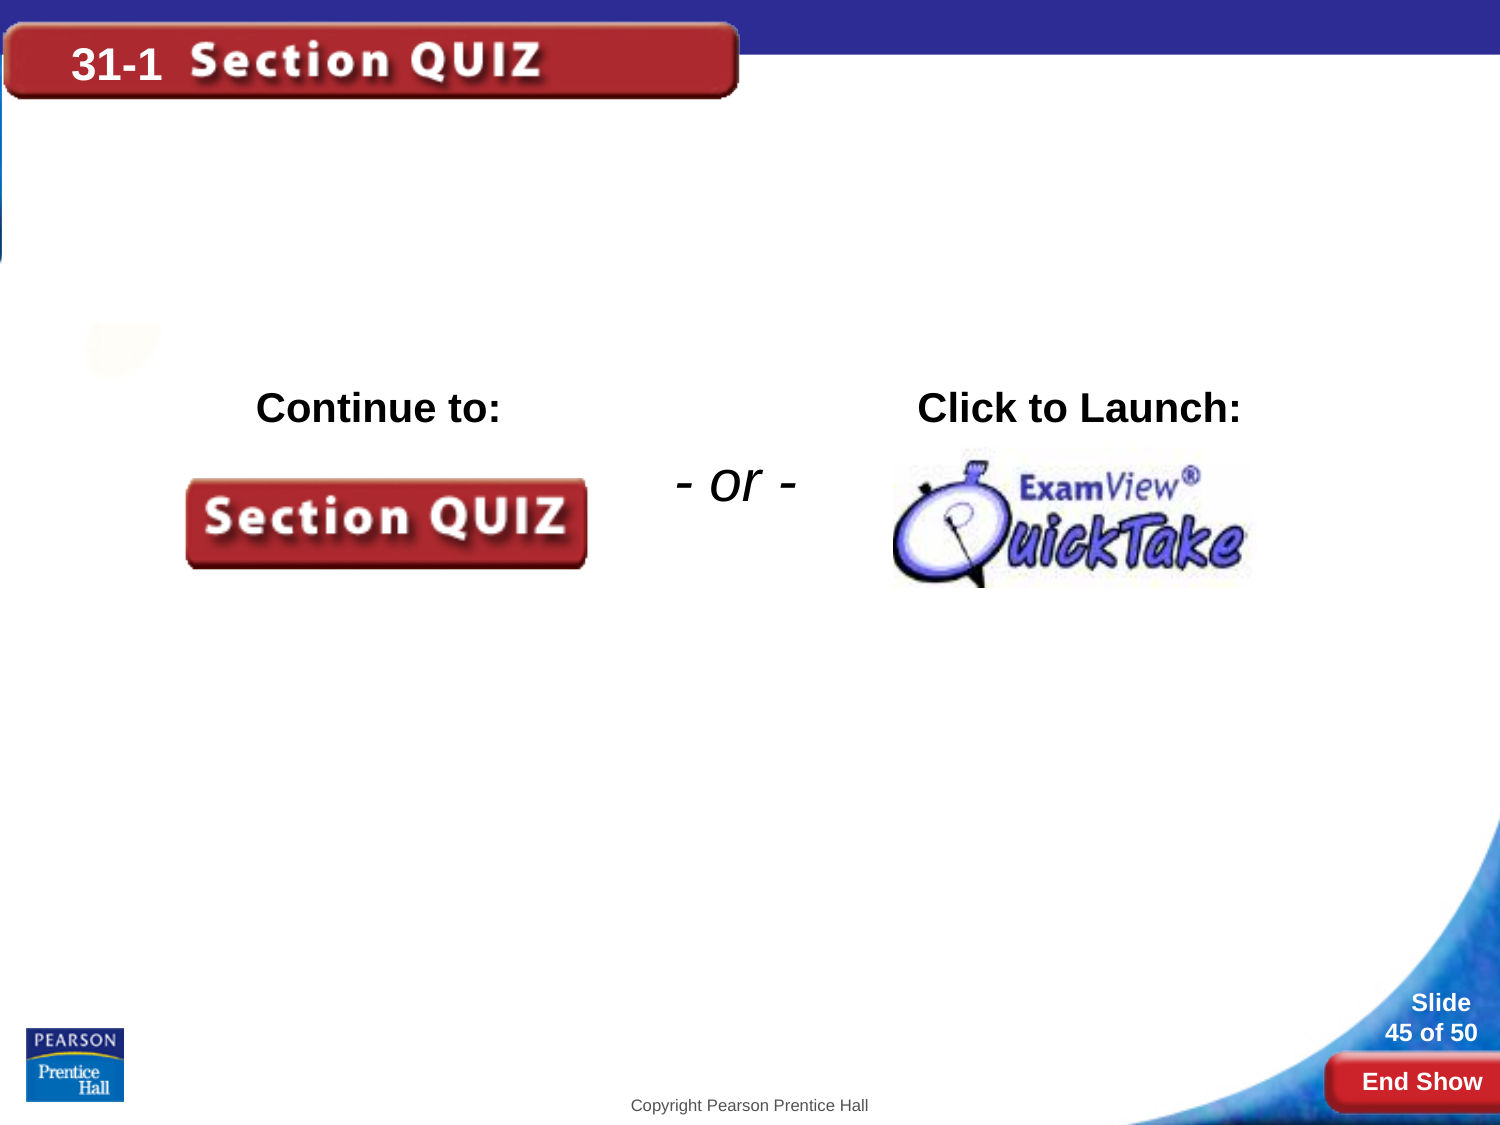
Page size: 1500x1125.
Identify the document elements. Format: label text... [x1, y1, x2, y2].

text_box [869, 434, 1300, 624]
footer Copyright Pearson Prentice Hall [512, 1087, 988, 1113]
picture [0, 0, 1500, 1125]
title 31-1 [2, 26, 179, 98]
list [44, 179, 1440, 888]
